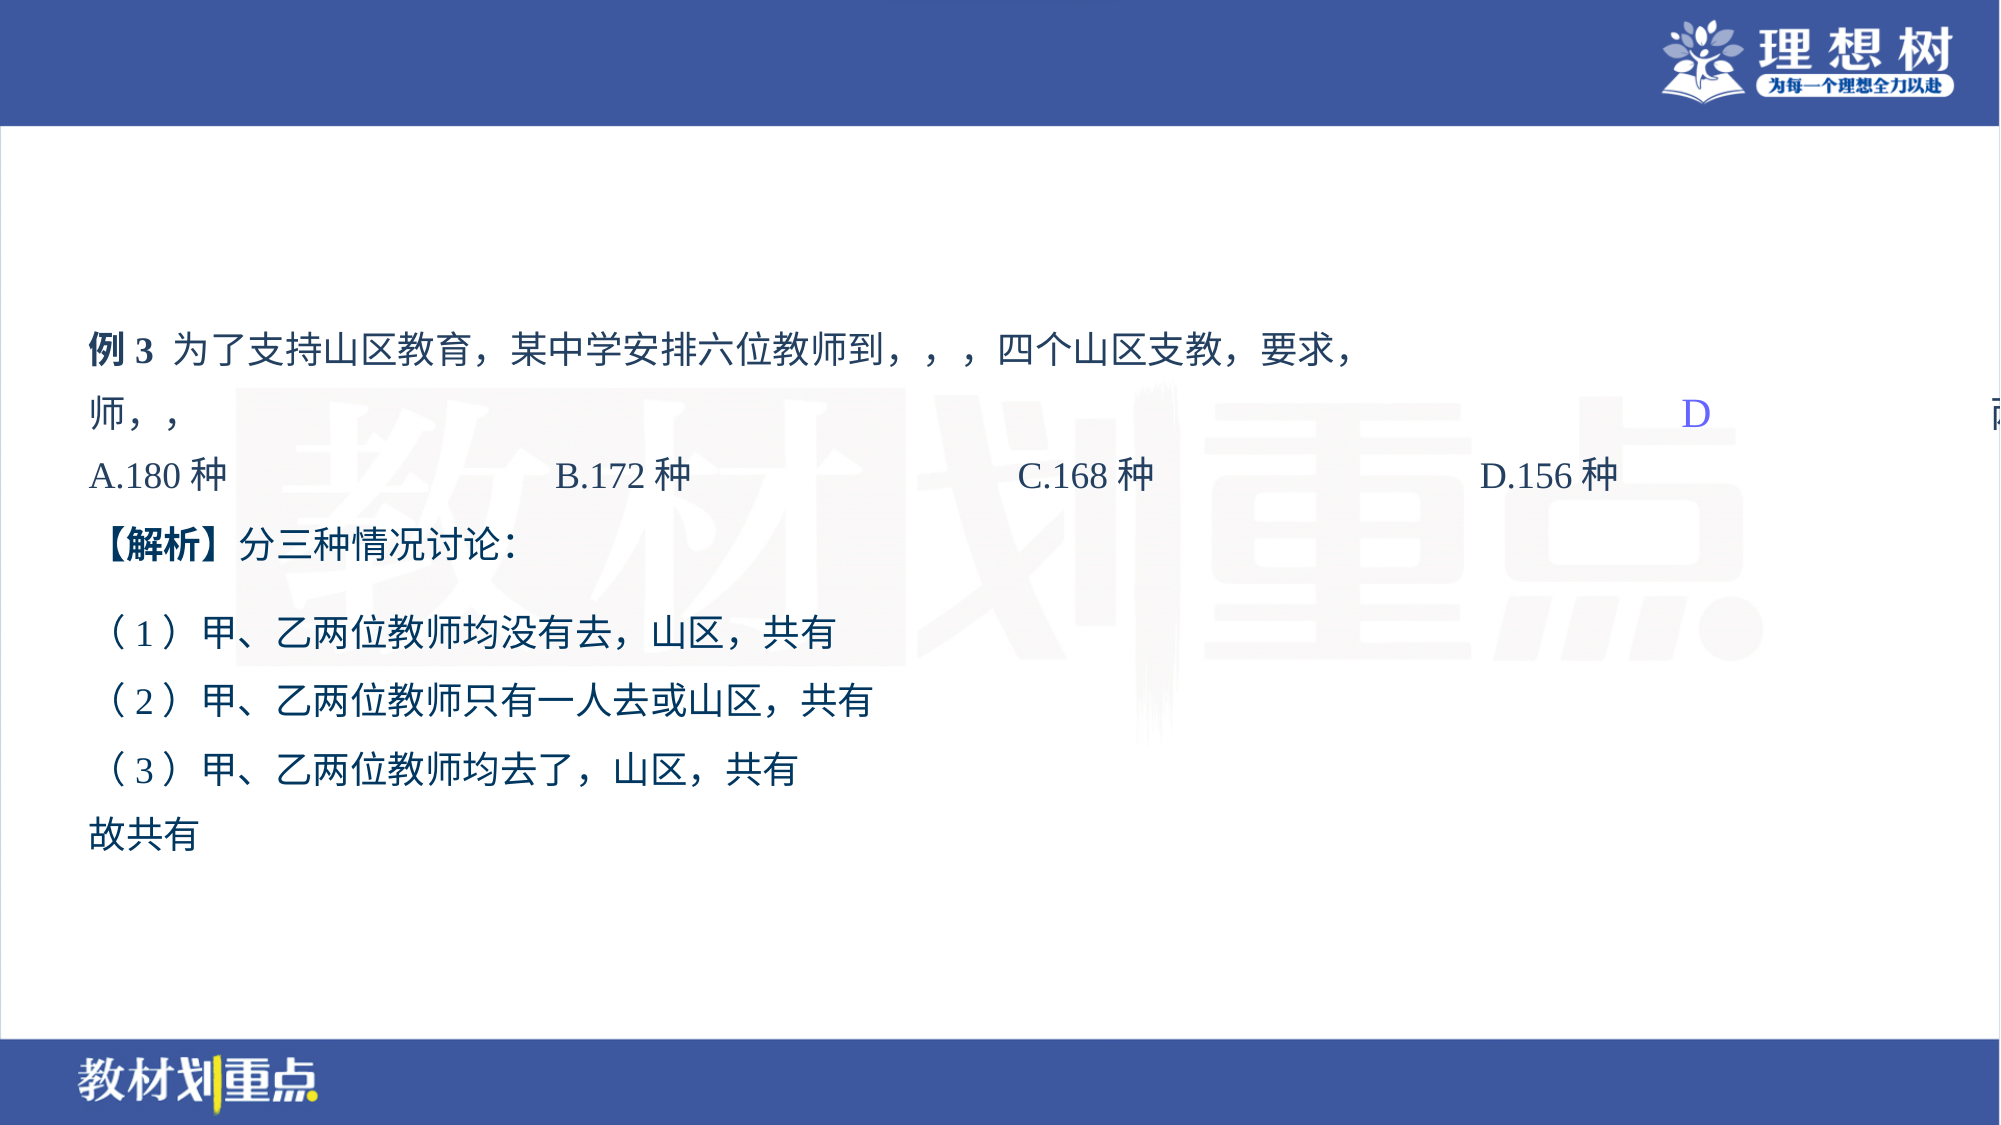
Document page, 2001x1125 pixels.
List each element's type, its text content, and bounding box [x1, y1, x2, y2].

text_box A.180种 B.172种 C.168种 D.156种 [88, 429, 1911, 489]
picture [0, 0, 2000, 1125]
text_box D [1666, 384, 1727, 429]
